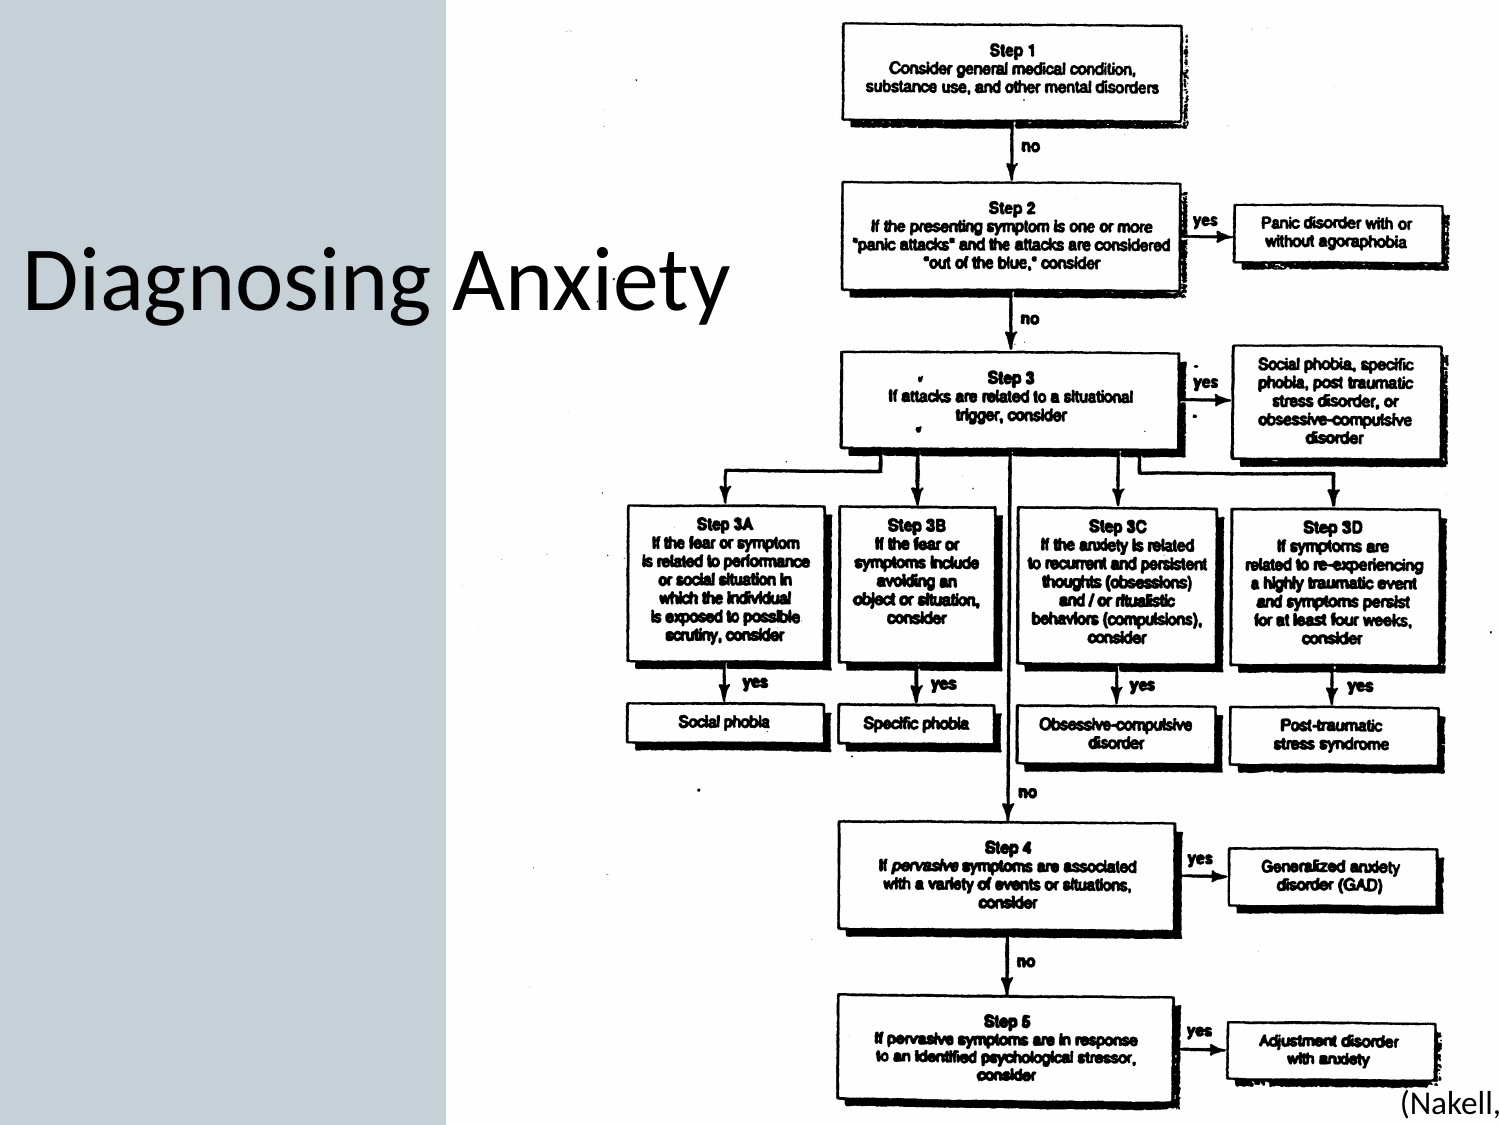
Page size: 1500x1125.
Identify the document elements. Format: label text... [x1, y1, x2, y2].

picture [446, 0, 1500, 1125]
title Diagnosing Anxiety [0, 179, 440, 368]
